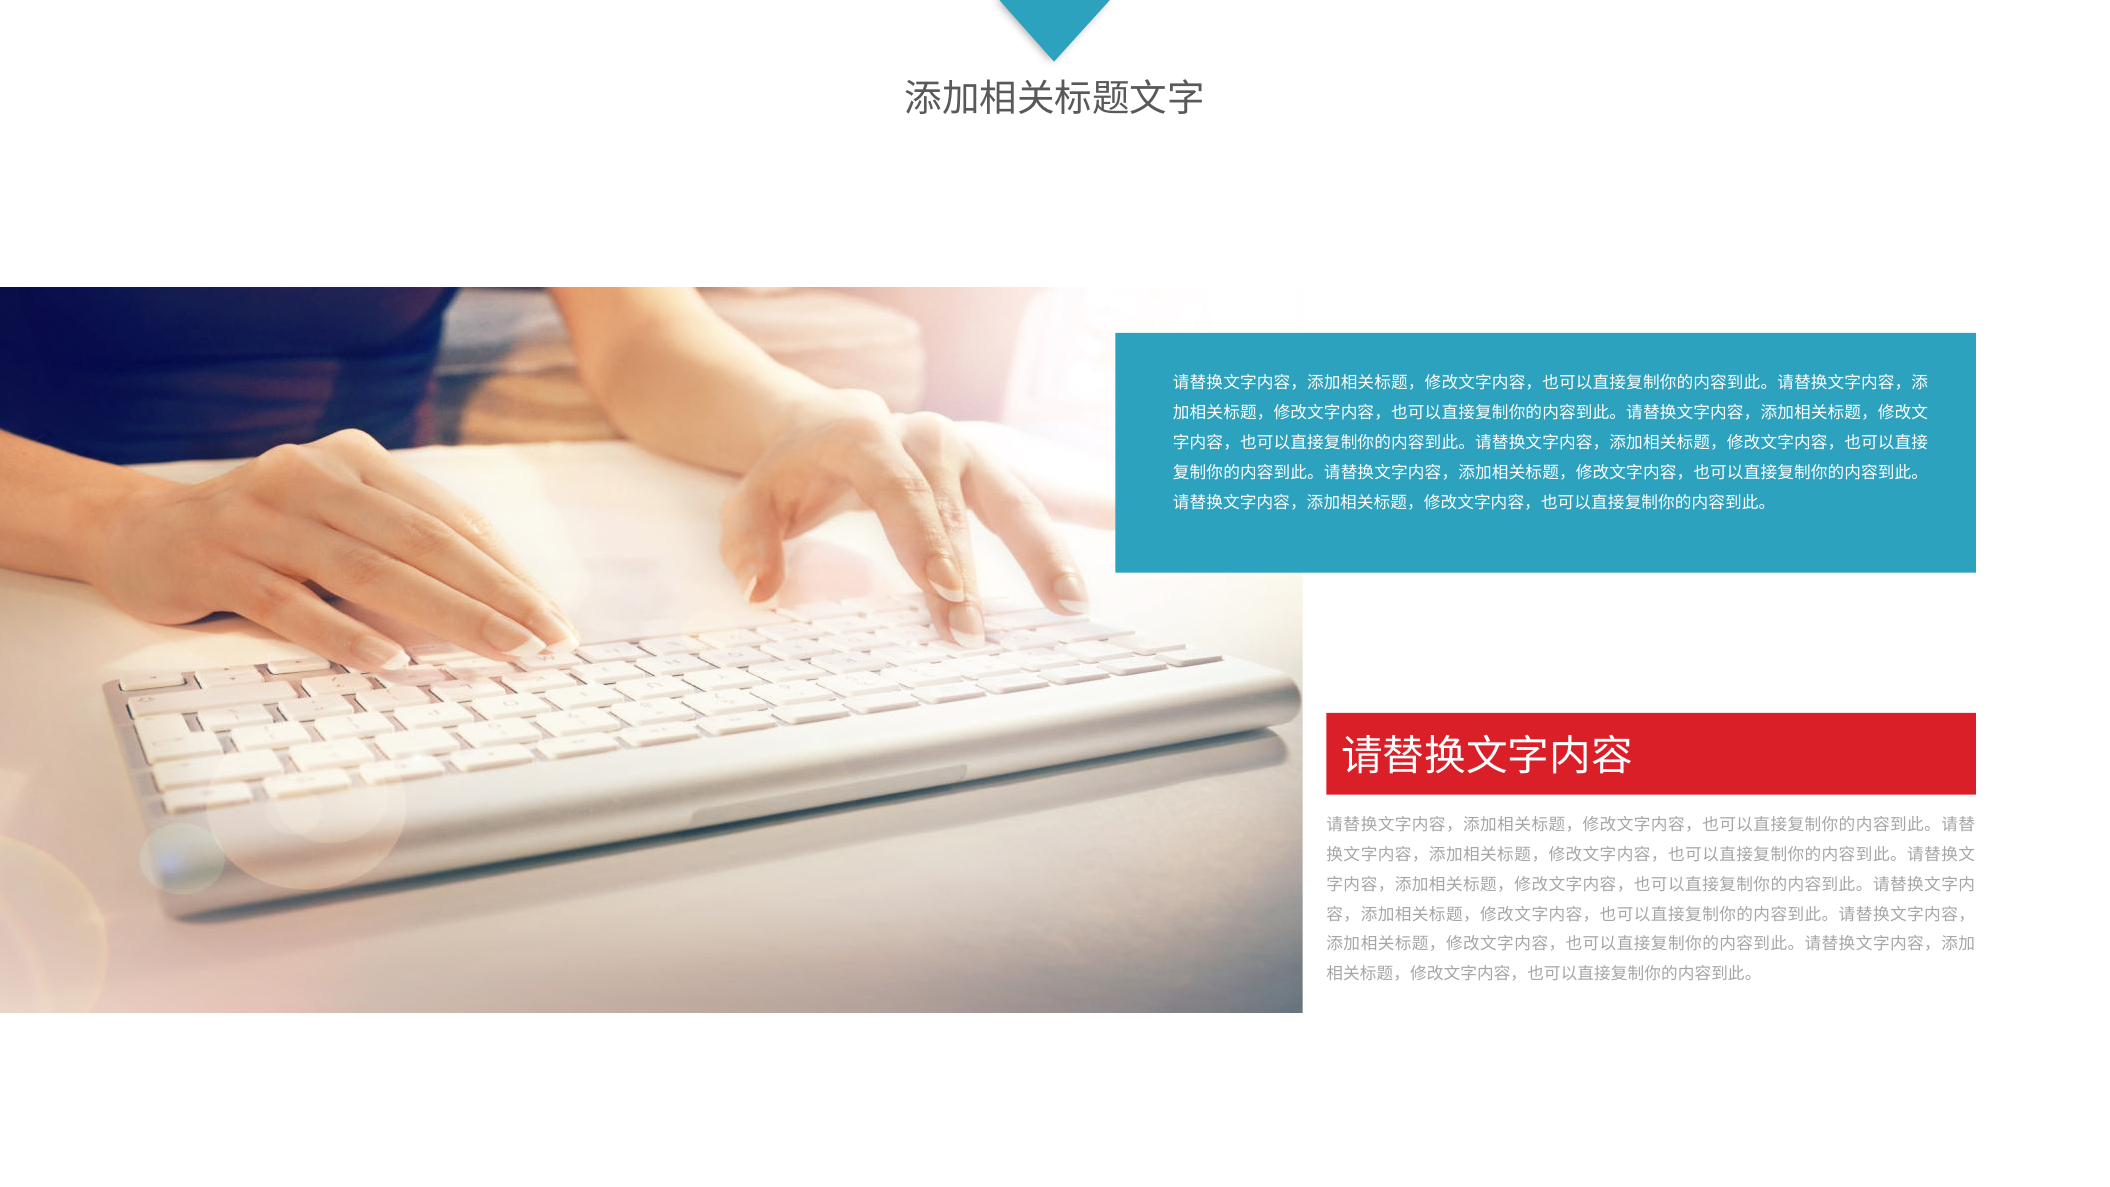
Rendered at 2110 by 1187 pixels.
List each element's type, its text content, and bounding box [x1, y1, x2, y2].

text_box 请替换文字内容，添加相关标题，修改文字内容，也可以直接复制你的内容到此。请替换文字内容，添加相关标题，修改文字内容，也可以直接复制你的内容到此。请替换文字内容，添加相关标题，修改文字内容，也可以直接复制你的内容到此。请替换文字内容，添加相关标题，修改文字内容，也可以直接复制你的内容到此。请替换文字内容，添加相关标题，修改文字内容，也可以直接复制你的内容到此。请替换文字内容，添加相关标题，修改文字内容，也可以直接复制你的内容到此。 [1326, 803, 1976, 984]
text_box 请替换文字内容 [1325, 712, 1977, 796]
text_box [997, 0, 1112, 64]
text_box 添加相关标题文字 [871, 67, 1238, 125]
text_box [0, 286, 1304, 1014]
text_box [1114, 332, 1977, 574]
text_box 请替换文字内容，添加相关标题，修改文字内容，也可以直接复制你的内容到此。请替换文字内容，添加相关标题，修改文字内容，也可以直接复制你的内容到此。请替换文字内容，添加相关标题，修改文字内容，也可以直接复制你的内容到此。请替换文字内容，添加相关标题，修改文字内容，也可以直接复制你的内容到此。请替换文字内容，添加相关标题，修改文字内容，也可以直接复制你的内容到此。请替换文字内容，添加相关标题，修改文字内容，也可以直接复制你的内容到此。 [1172, 361, 1929, 512]
